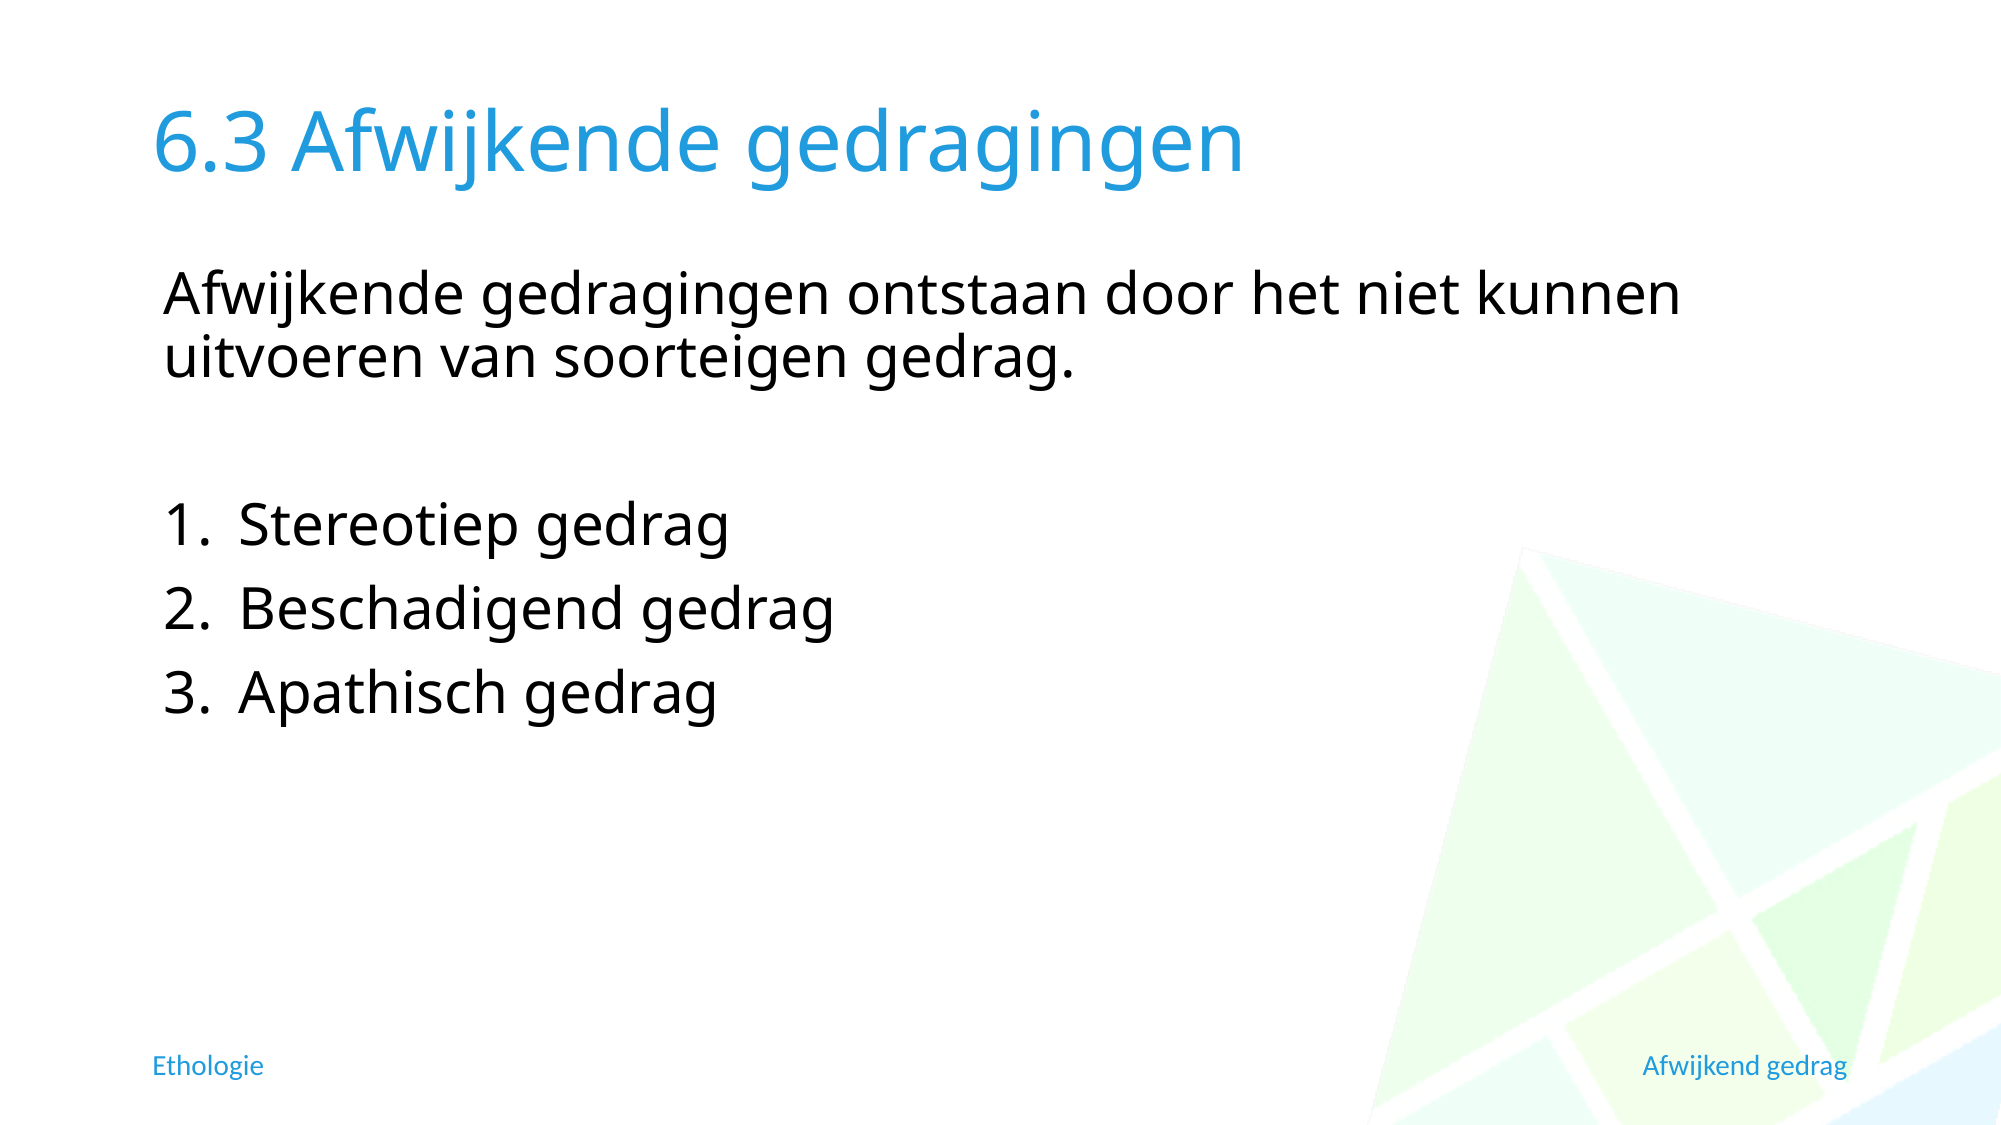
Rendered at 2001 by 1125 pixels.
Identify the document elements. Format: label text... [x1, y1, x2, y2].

list Ethologie [137, 1042, 588, 1103]
list Afwijkend gedrag [1412, 1042, 1863, 1103]
title 6.3 Afwijkende gedragingen [137, 59, 1863, 229]
list Afwijkende gedragingen ontstaan door het niet kunnen uitvoeren van soorteigen gedrag. Stereotiep gedrag Beschadigend gedrag Apathisch gedrag [137, 257, 1863, 1014]
